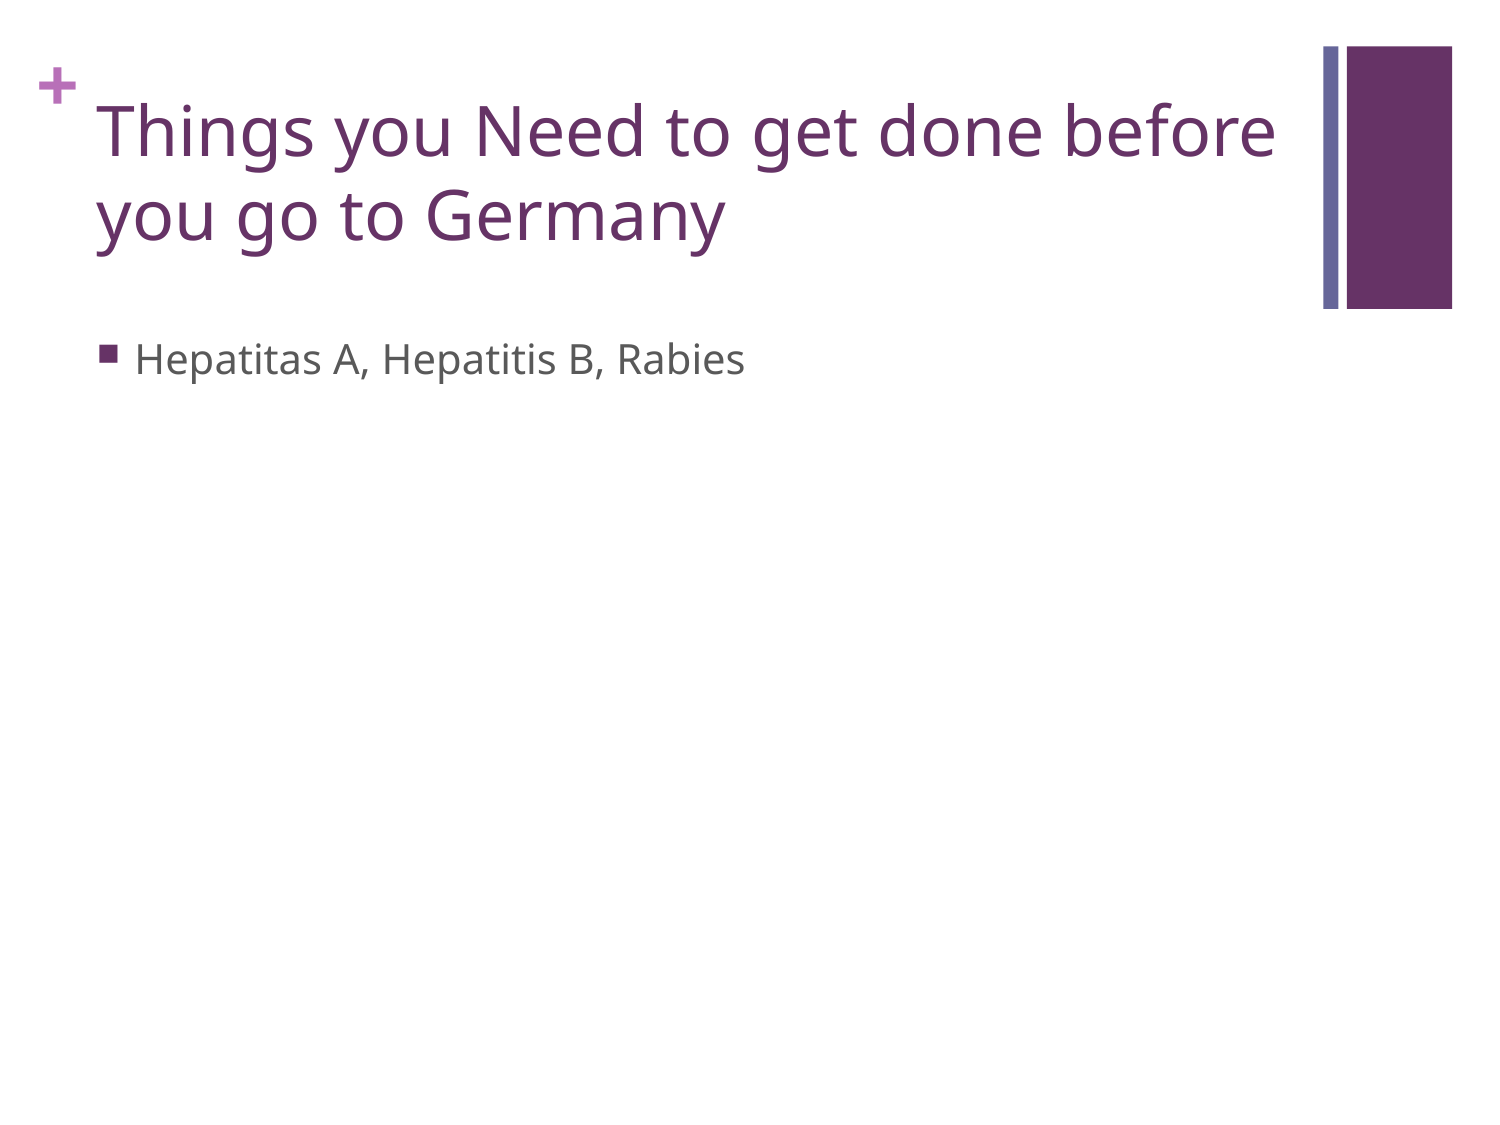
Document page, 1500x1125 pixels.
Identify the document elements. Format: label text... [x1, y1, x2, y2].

title Things you Need to get done before you go to Germany [81, 79, 1322, 263]
list Hepatitas A, Hepatitis B, Rabies [81, 324, 1322, 1005]
